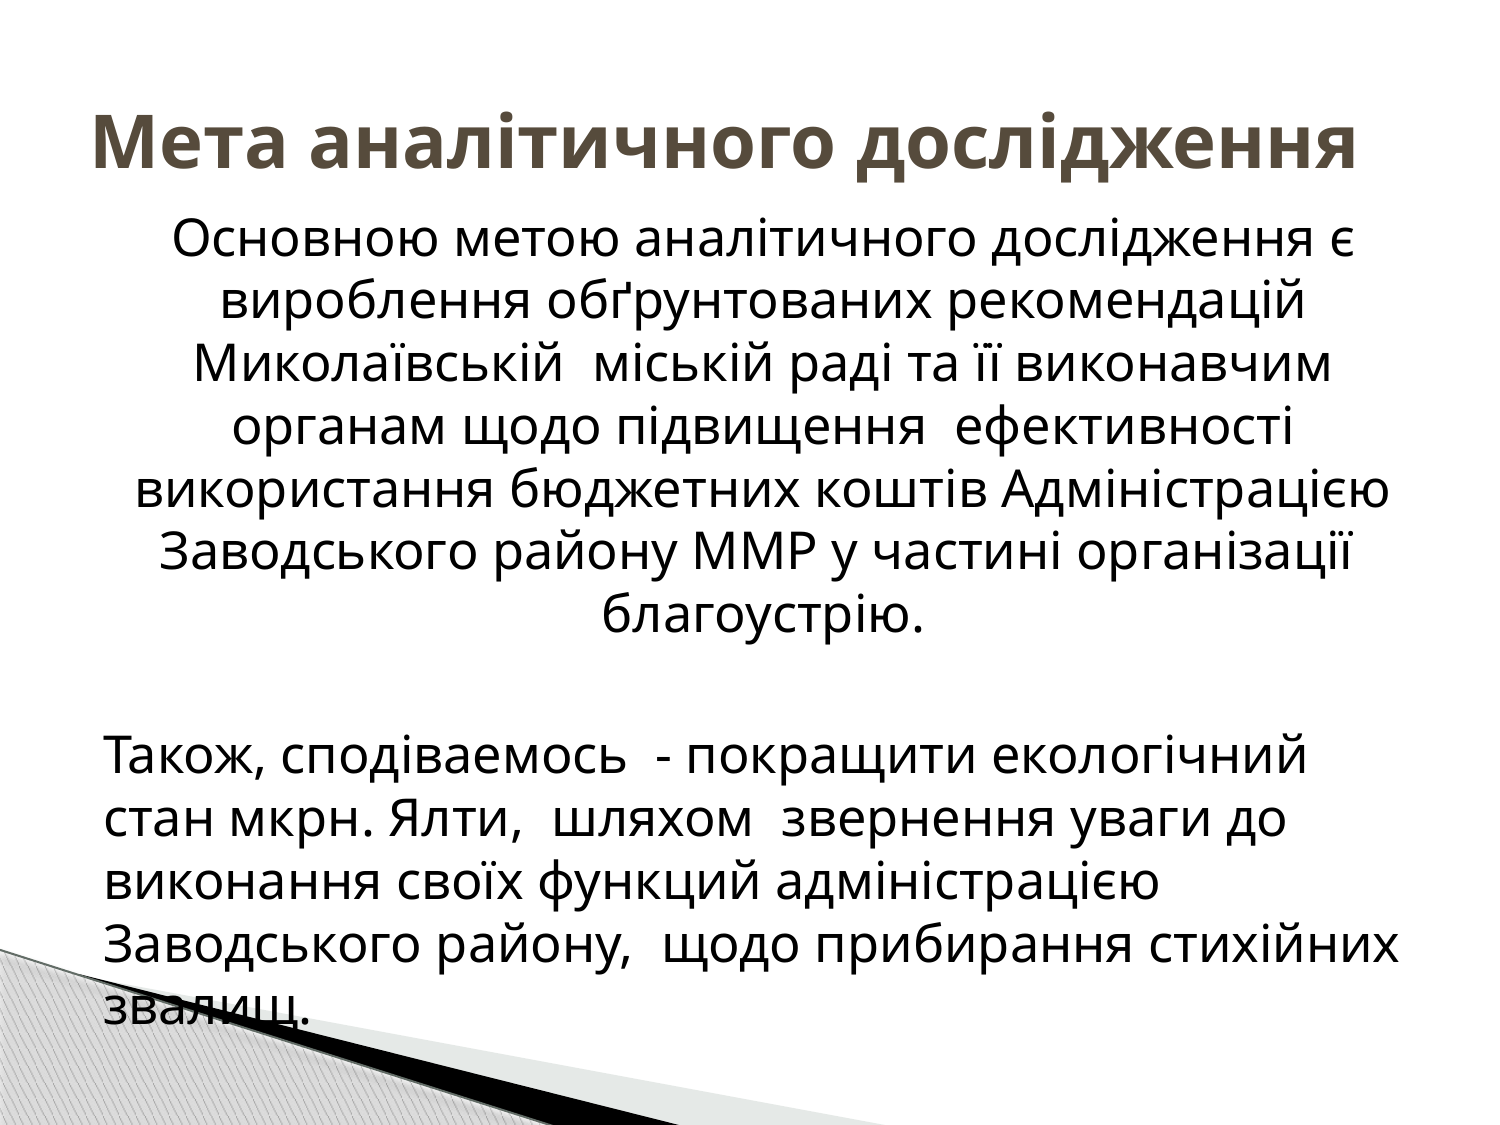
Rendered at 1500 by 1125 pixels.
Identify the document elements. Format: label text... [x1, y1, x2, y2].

title Мета аналітичного дослідження [75, 45, 1425, 233]
list Основною метою аналітичного дослідження є вироблення обґрунтованих рекомендацій Миколаївській міській раді та її виконавчим органам щодо підвищення ефективності використання бюджетних коштів Адміністрацією Заводського району ММР у частині організації благоустрію. Також, сподіваемось - покращити екологічний стан мкрн. Ялти, шляхом звернення уваги до виконання своїх функций адміністрацією Заводського району, щодо прибирання стихійних звалищ. [88, 196, 1439, 1047]
